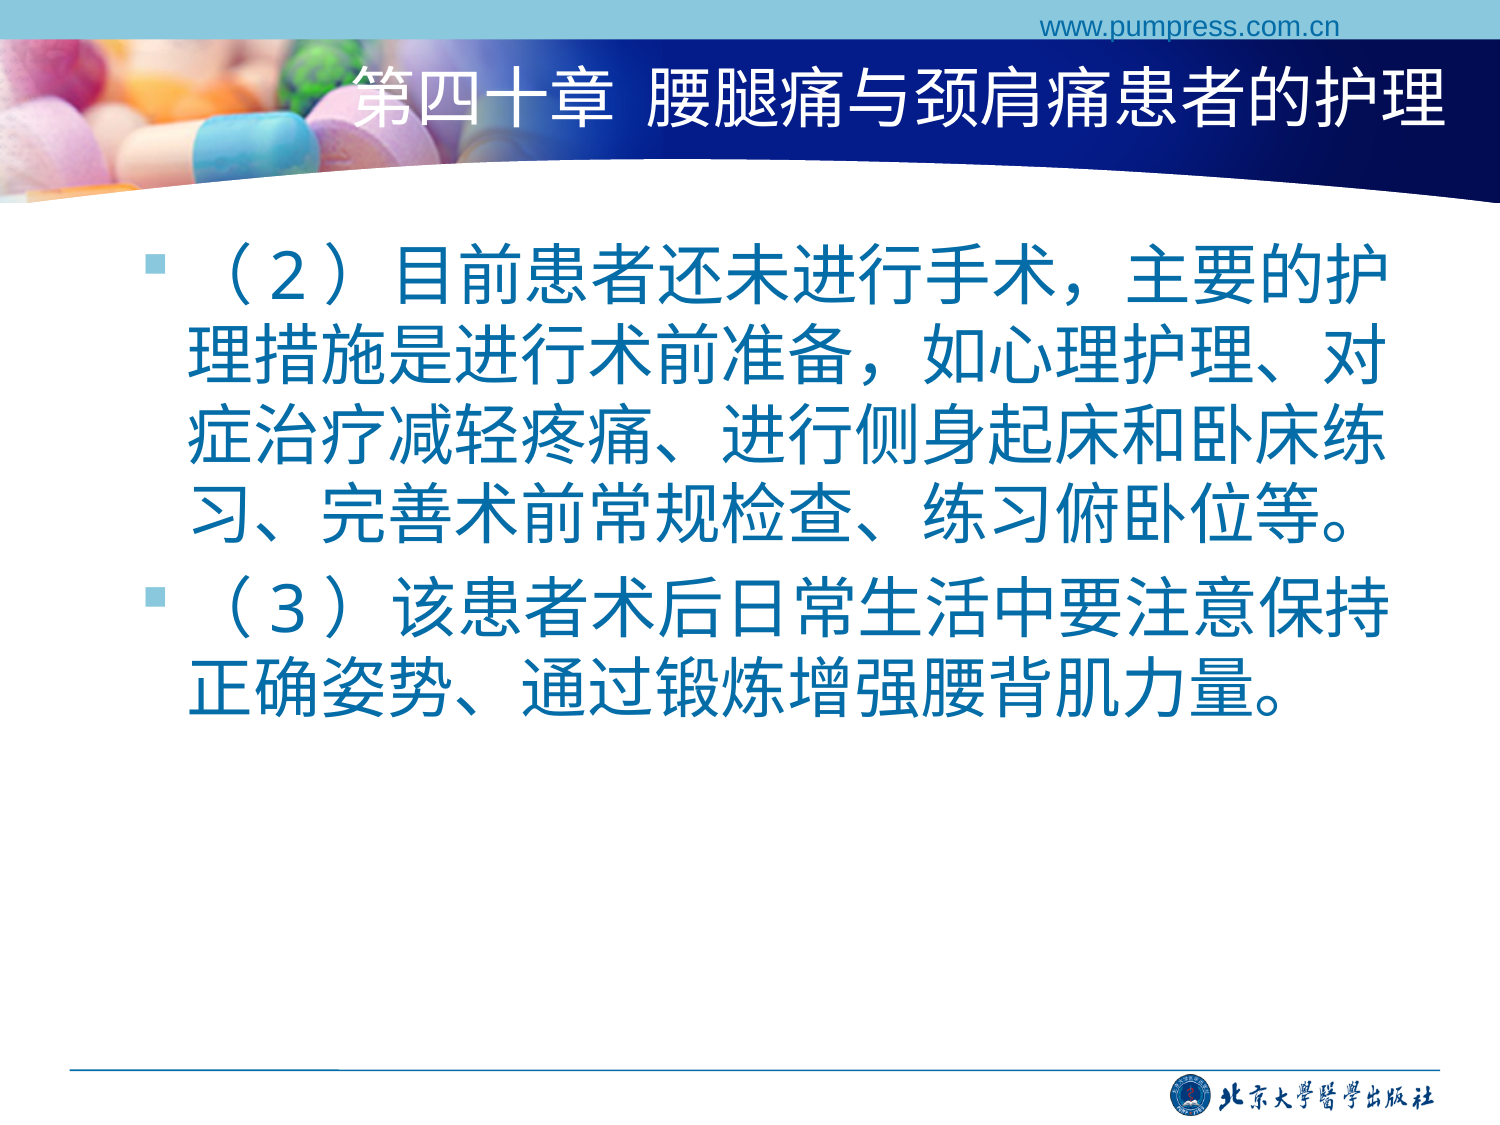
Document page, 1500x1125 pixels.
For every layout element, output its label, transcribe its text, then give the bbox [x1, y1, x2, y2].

picture [1170, 1074, 1436, 1118]
title 第四十章 腰腿痛与颈肩痛患者的护理 [137, 49, 1463, 143]
picture [0, 40, 1500, 203]
list （2）目前患者还未进行手术，主要的护理措施是进行术前准备，如心理护理、对症治疗减轻疼痛、进行侧身起床和卧床练习、完善术前常规检查、练习俯卧位等。 （3）该患者术后日常生活中要注意保持正确姿势、通过锻炼增强腰背肌力量。 [49, 224, 1463, 1026]
slide_number www.pumpress.com.cn [1025, 0, 1463, 38]
